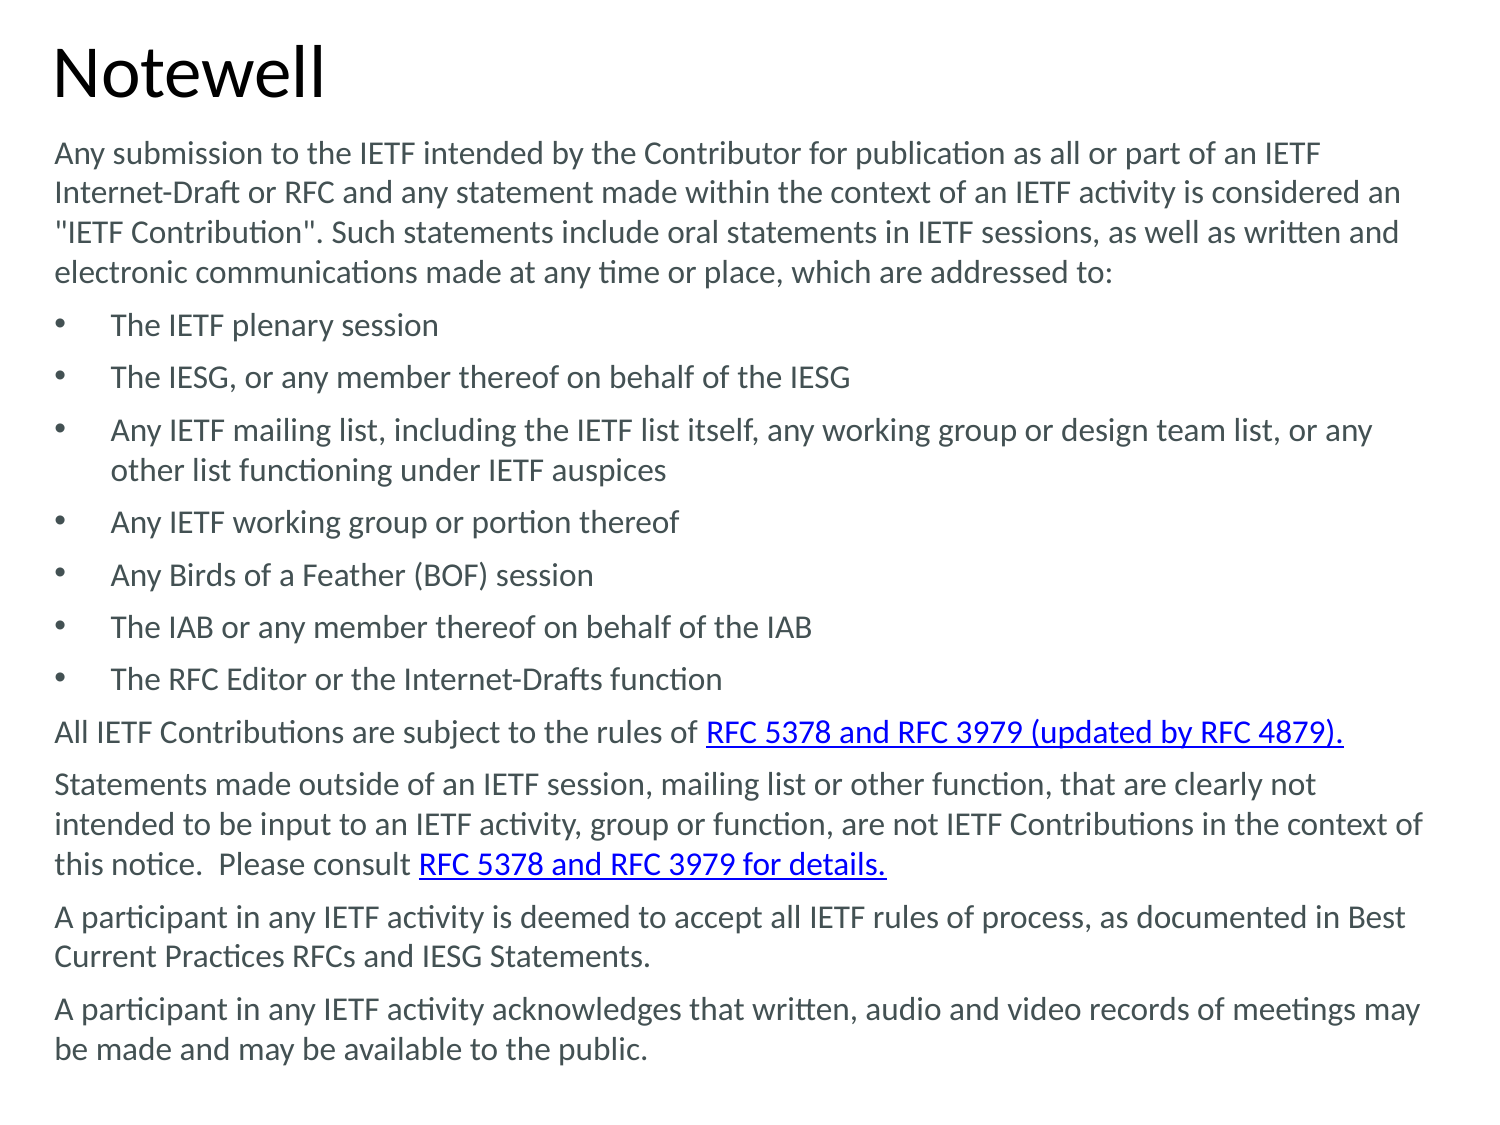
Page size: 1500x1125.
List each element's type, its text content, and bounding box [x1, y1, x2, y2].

title Notewell [37, 7, 1447, 145]
list Any submission to the IETF intended by the Contributor for publication as all or part of an IETF Internet-Draft or RFC and any statement made within the context of an IETF activity is considered an "IETF Contribution". Such statements include oral statements in IETF sessions, as well as written and electronic communications made at any time or place, which are addressed to: The IETF plenary session The IESG, or any member thereof on behalf of the IESG Any IETF mailing list, including the IETF list itself, any working group or design team list, or any other list functioning under IETF auspices Any IETF working group or portion thereof Any Birds of a Feather (BOF) session The IAB or any member thereof on behalf of the IAB The RFC Editor or the Internet-Drafts function All IETF Contributions are subject to the rules of RFC 5378 and RFC 3979 (updated by RFC 4879). Statements made outside of an IETF session, mailing list or other function, that are clearly not intended to be input to an IETF activity, group or function, are not IETF Contributions in the context of this notice. Please consult RFC 5378 and RFC 3979 for details. A participant in any IETF activity is deemed to accept all IETF rules of process, as documented in Best Current Practices RFCs and IESG Statements. A participant in any IETF activity acknowledges that written, audio and video records of meetings may be made and may be available to the public. [39, 123, 1447, 1125]
